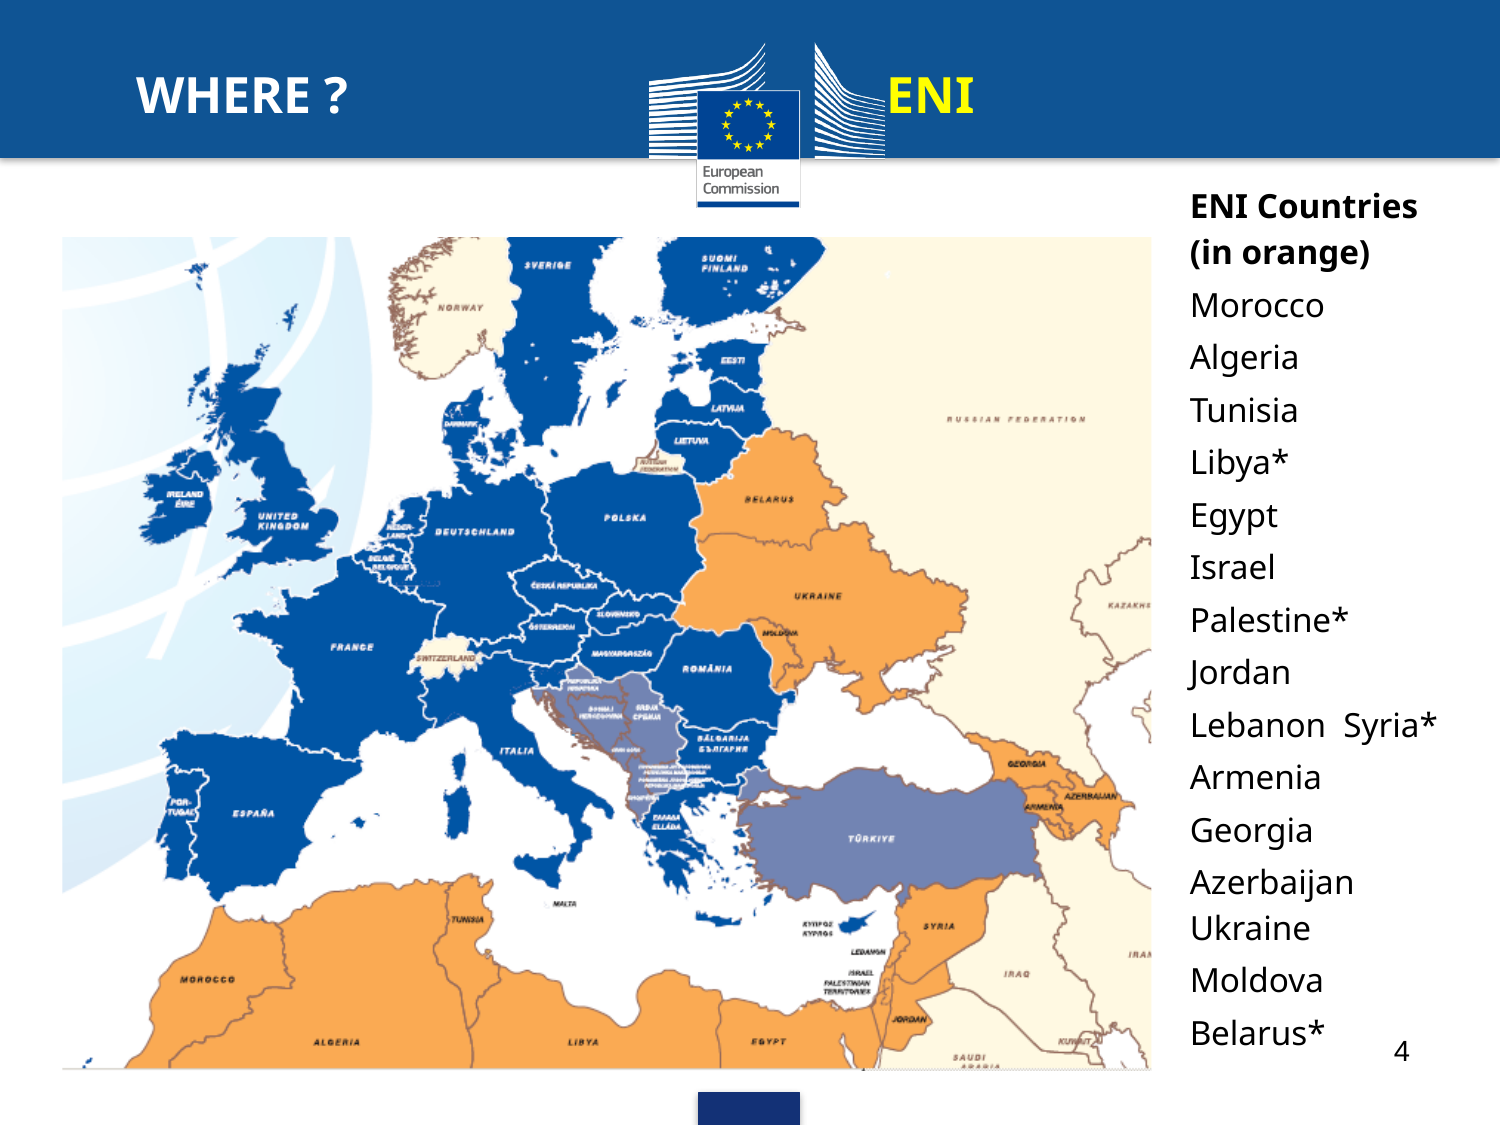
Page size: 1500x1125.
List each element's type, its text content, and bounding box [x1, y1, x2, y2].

table_header [0, 175, 1175, 1125]
table_header ENI Countries (in orange) Morocco Algeria Tunisia Libya* Egypt Israel Palestine* Jordan Lebanon Syria* Armenia Georgia Azerbaijan Ukraine Moldova Belarus* [1175, 175, 1471, 1125]
title WHERE ? ENI [62, 0, 1410, 175]
picture [62, 237, 1152, 1071]
